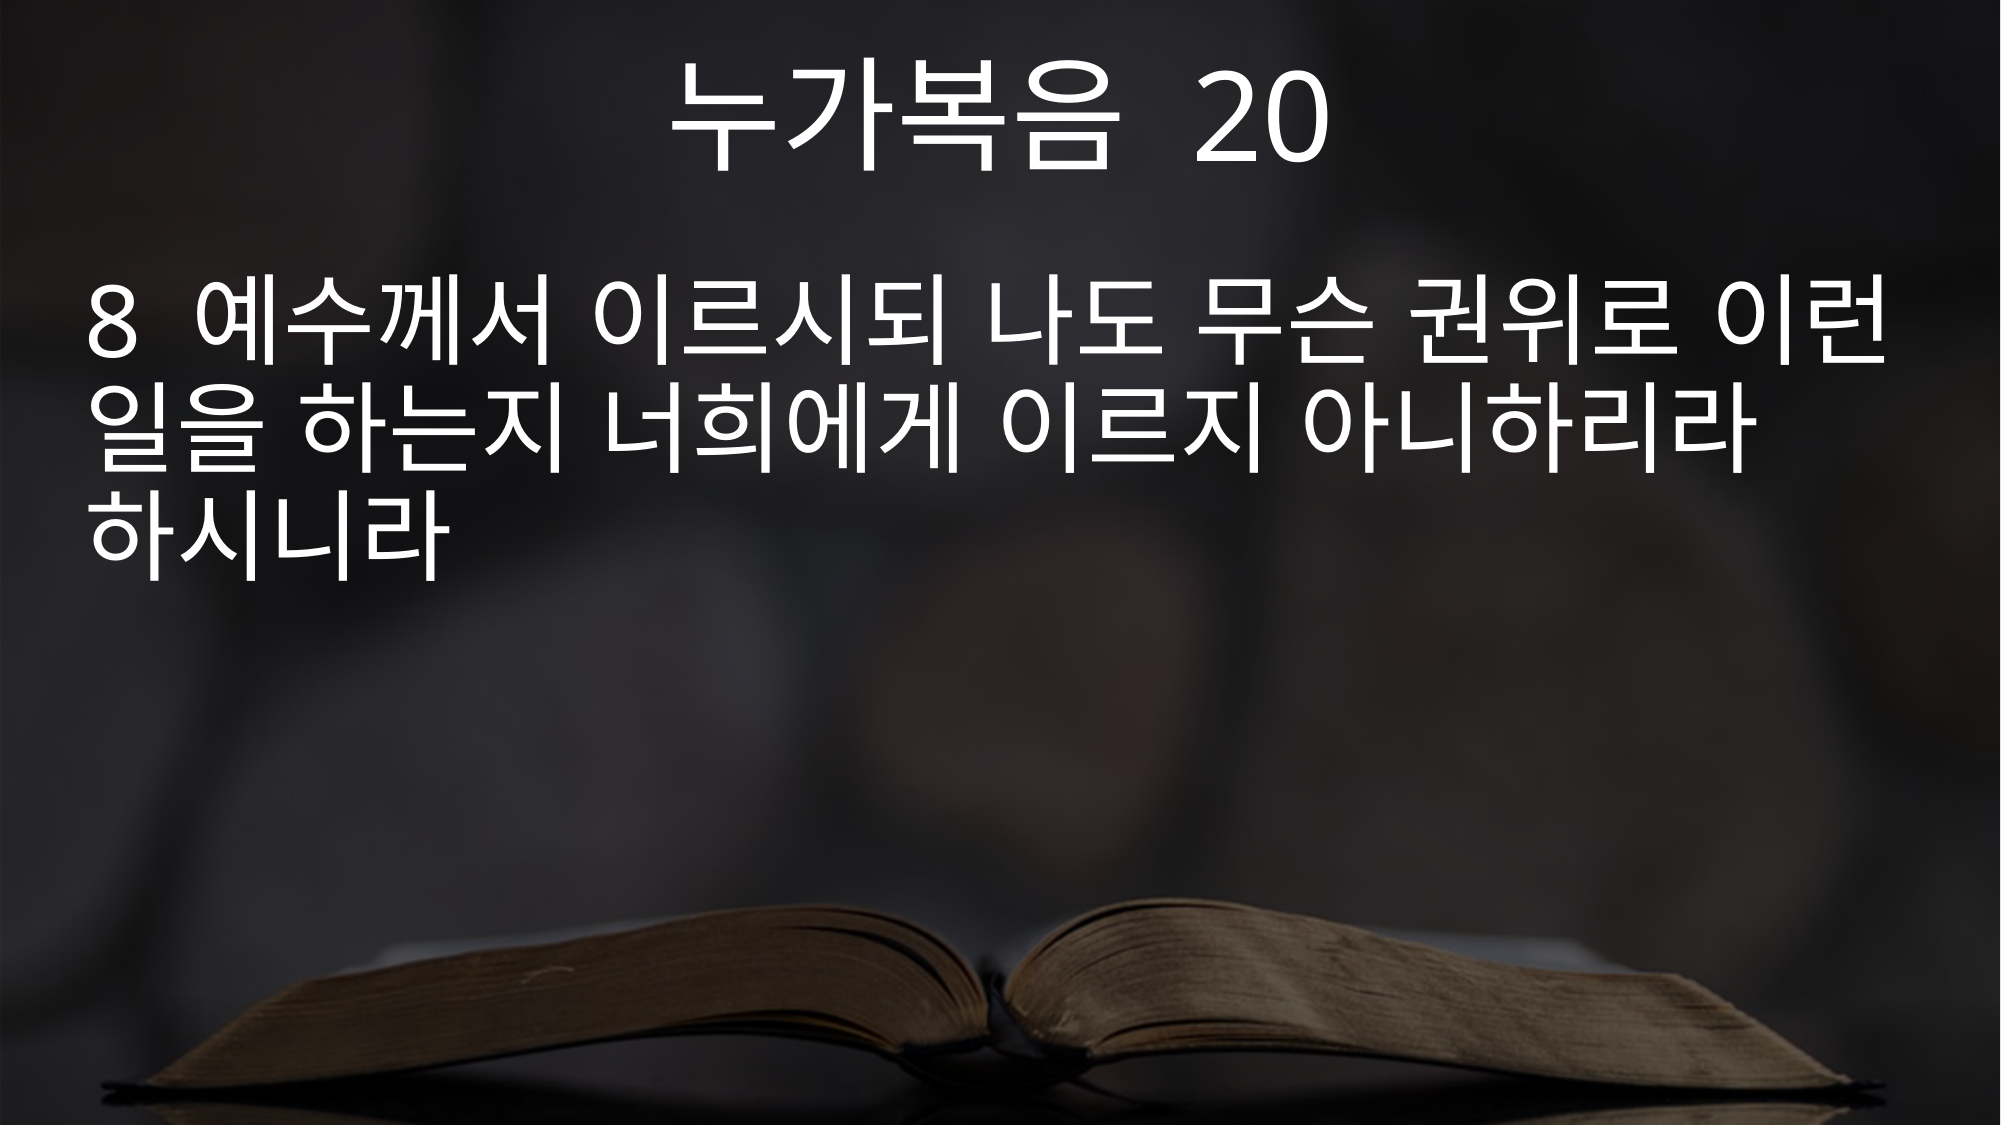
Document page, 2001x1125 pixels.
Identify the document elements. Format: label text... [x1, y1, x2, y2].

footer 누가복음 20 [0, 32, 2000, 192]
picture [0, 0, 2001, 1125]
list 8 예수께서 이르시되 나도 무슨 권위로 이런 일을 하는지 너희에게 이르지 아니하리라 하시니라 [69, 263, 1953, 423]
